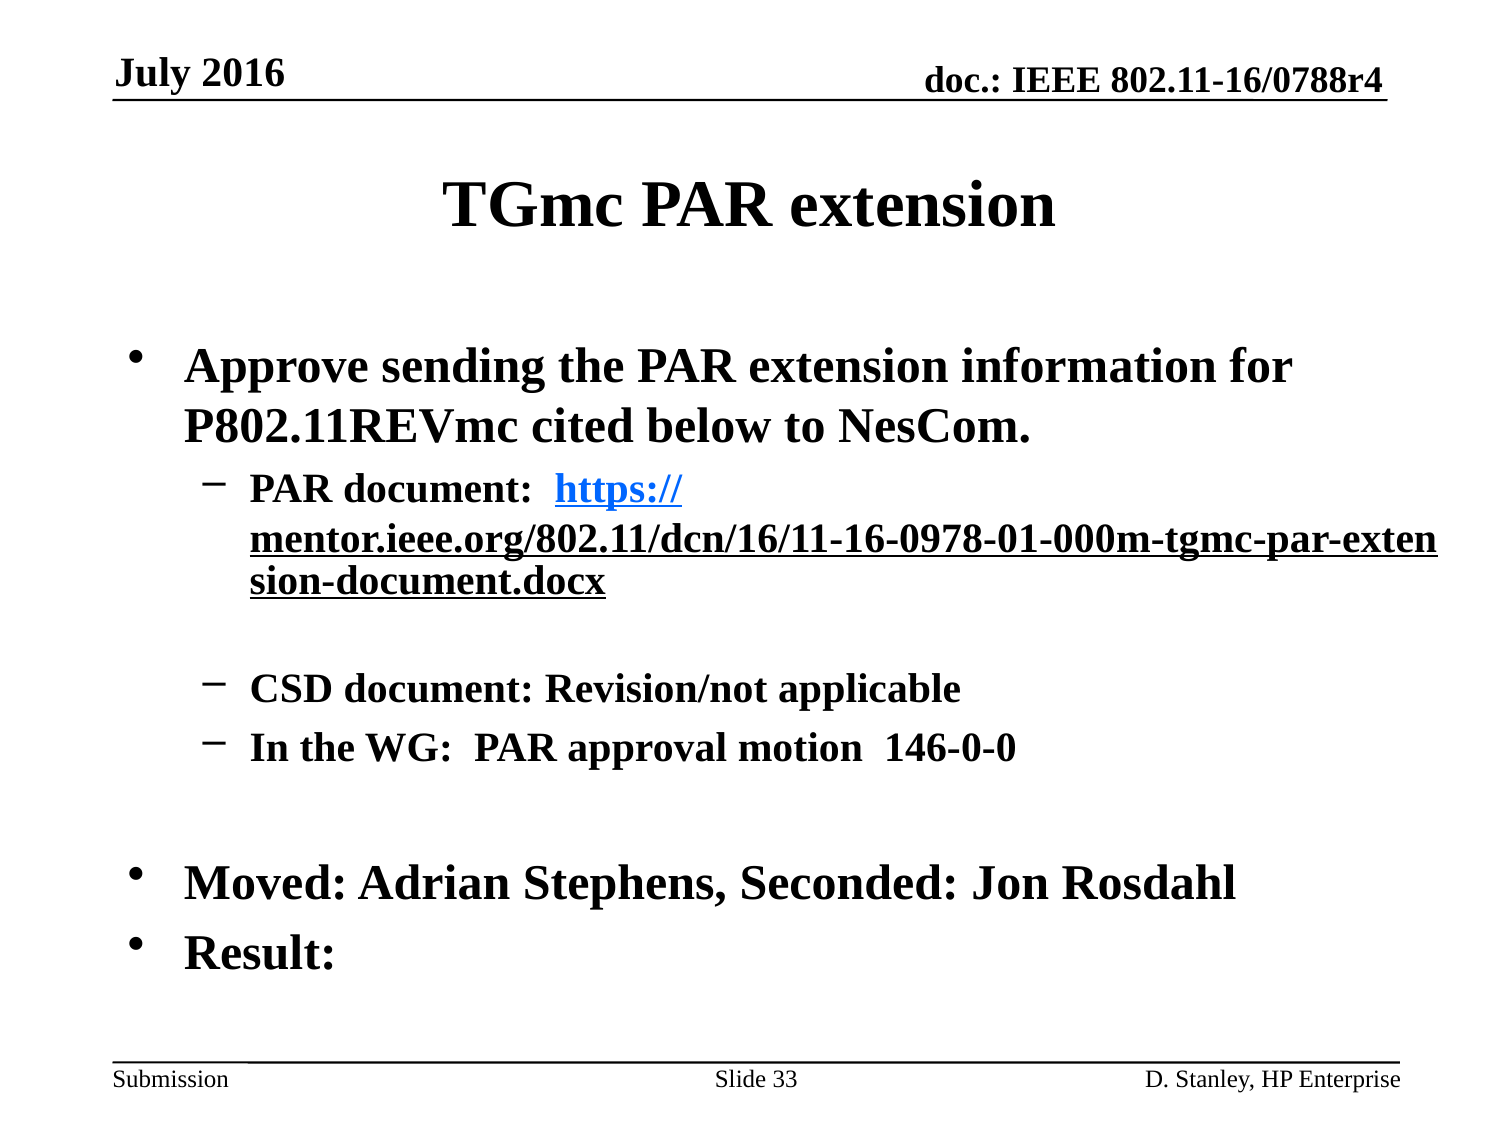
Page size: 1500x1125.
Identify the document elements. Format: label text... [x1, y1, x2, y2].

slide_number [114, 49, 423, 95]
footer D. Stanley, HP Enterprise [878, 1061, 1402, 1093]
list Approve sending the PAR extension information for P802.11REVmc cited below to NesCom. PAR document: https://mentor.ieee.org/802.11/dcn/16/11-16-0978-01-000m-tgmc-par-extension-document.docx CSD document: Revision/not applicable In the WG: PAR approval motion 146-0-0 Moved: Adrian Stephens, Seconded: Jon Rosdahl Result: [112, 324, 1463, 1038]
slide_number Slide 33 [712, 1061, 800, 1093]
title TGmc PAR extension [112, 112, 1388, 288]
